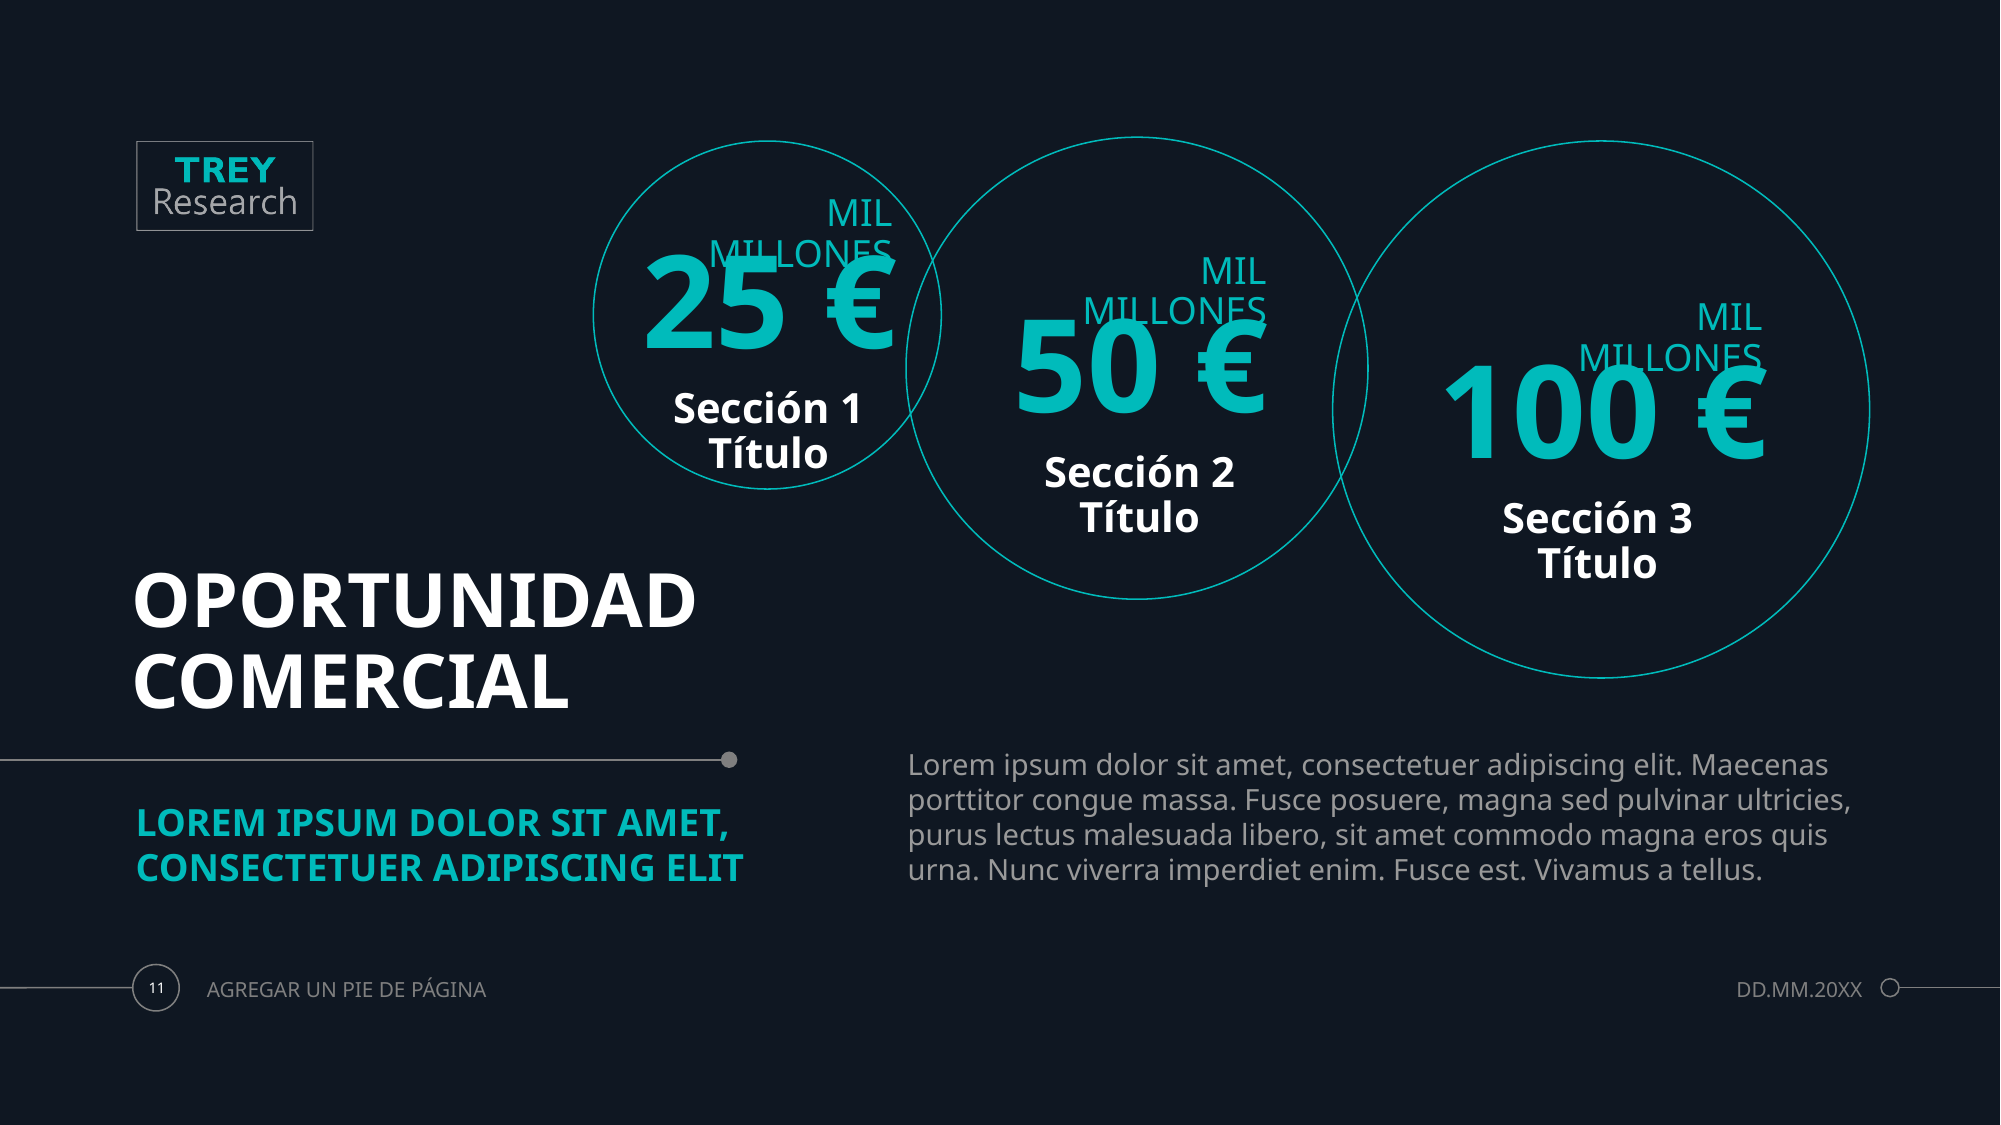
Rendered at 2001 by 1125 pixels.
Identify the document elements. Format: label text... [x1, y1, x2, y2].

list 50 € [1002, 290, 1279, 451]
picture [136, 140, 314, 232]
list Sección 1 Título [644, 387, 894, 489]
list MIL MILLONES [1017, 252, 1267, 290]
list 100 € [1429, 336, 1778, 497]
list MIL MILLONES [643, 194, 893, 226]
title OPORTUNIDAD COMERCIAL [131, 531, 864, 725]
footer AGREGAR UN PIE DE PÁGINA [191, 964, 671, 1014]
list 25 € [631, 226, 908, 388]
list Lorem ipsum dolor sit amet, consectetuer adipiscing elit. Maecenas porttitor congue massa. Fusce posuere, magna sed pulvinar ultricies, purus lectus malesuada libero, sit amet commodo magna eros quis urna. Nunc viverra imperdiet enim. Fusce est. Vivamus a tellus. [907, 746, 1869, 945]
list Sección 3 Título [1473, 497, 1723, 599]
list MIL MILLONES [1513, 298, 1763, 336]
list LOREM IPSUM DOLOR SIT AMET, CONSECTETUER ADIPISCING ELIT [135, 799, 865, 944]
slide_number ‹#› [127, 964, 186, 1014]
list Sección 2 Título [1015, 451, 1265, 553]
slide_number DD.MM.20XX [1643, 964, 1863, 1014]
